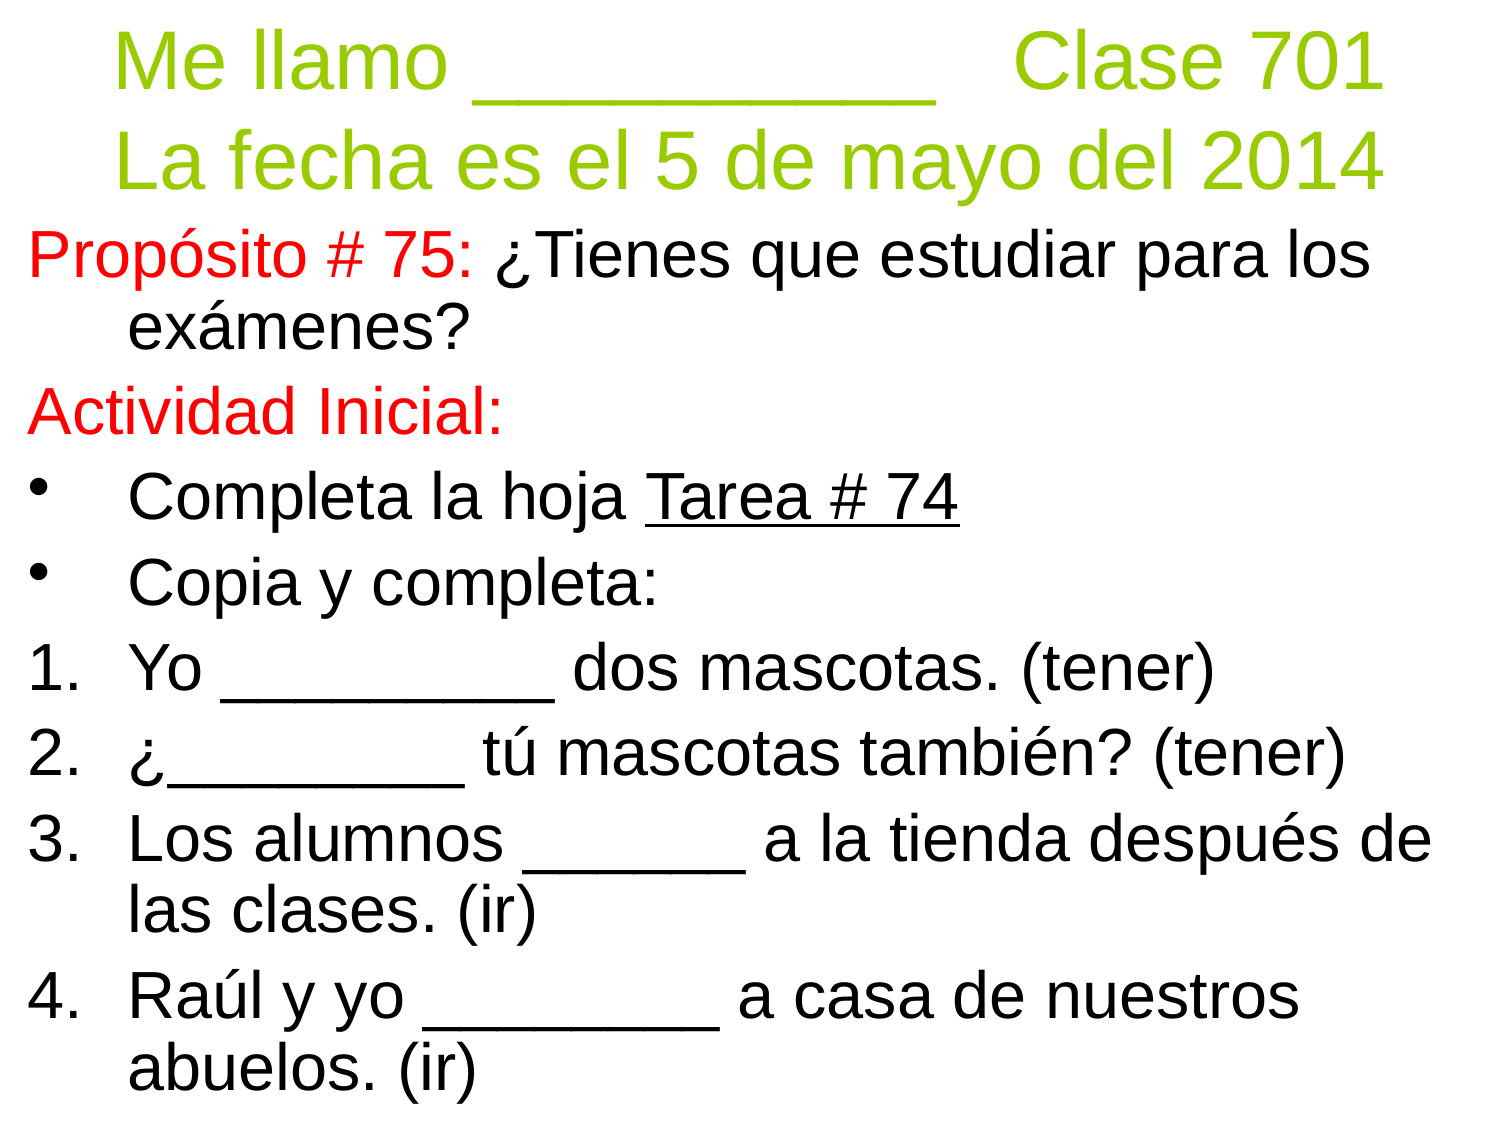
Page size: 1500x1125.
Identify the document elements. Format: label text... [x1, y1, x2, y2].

list Propósito # 75: ¿Tienes que estudiar para los exámenes? Actividad Inicial: Completa la hoja Tarea # 74 Copia y completa: Yo _________ dos mascotas. (tener) ¿________ tú mascotas también? (tener) Los alumnos ______ a la tienda después de las clases. (ir) Raúl y yo ________ a casa de nuestros abuelos. (ir) [12, 212, 1475, 1075]
title Me llamo __________ Clase 701 La fecha es el 5 de mayo del 2014 [50, 12, 1450, 200]
